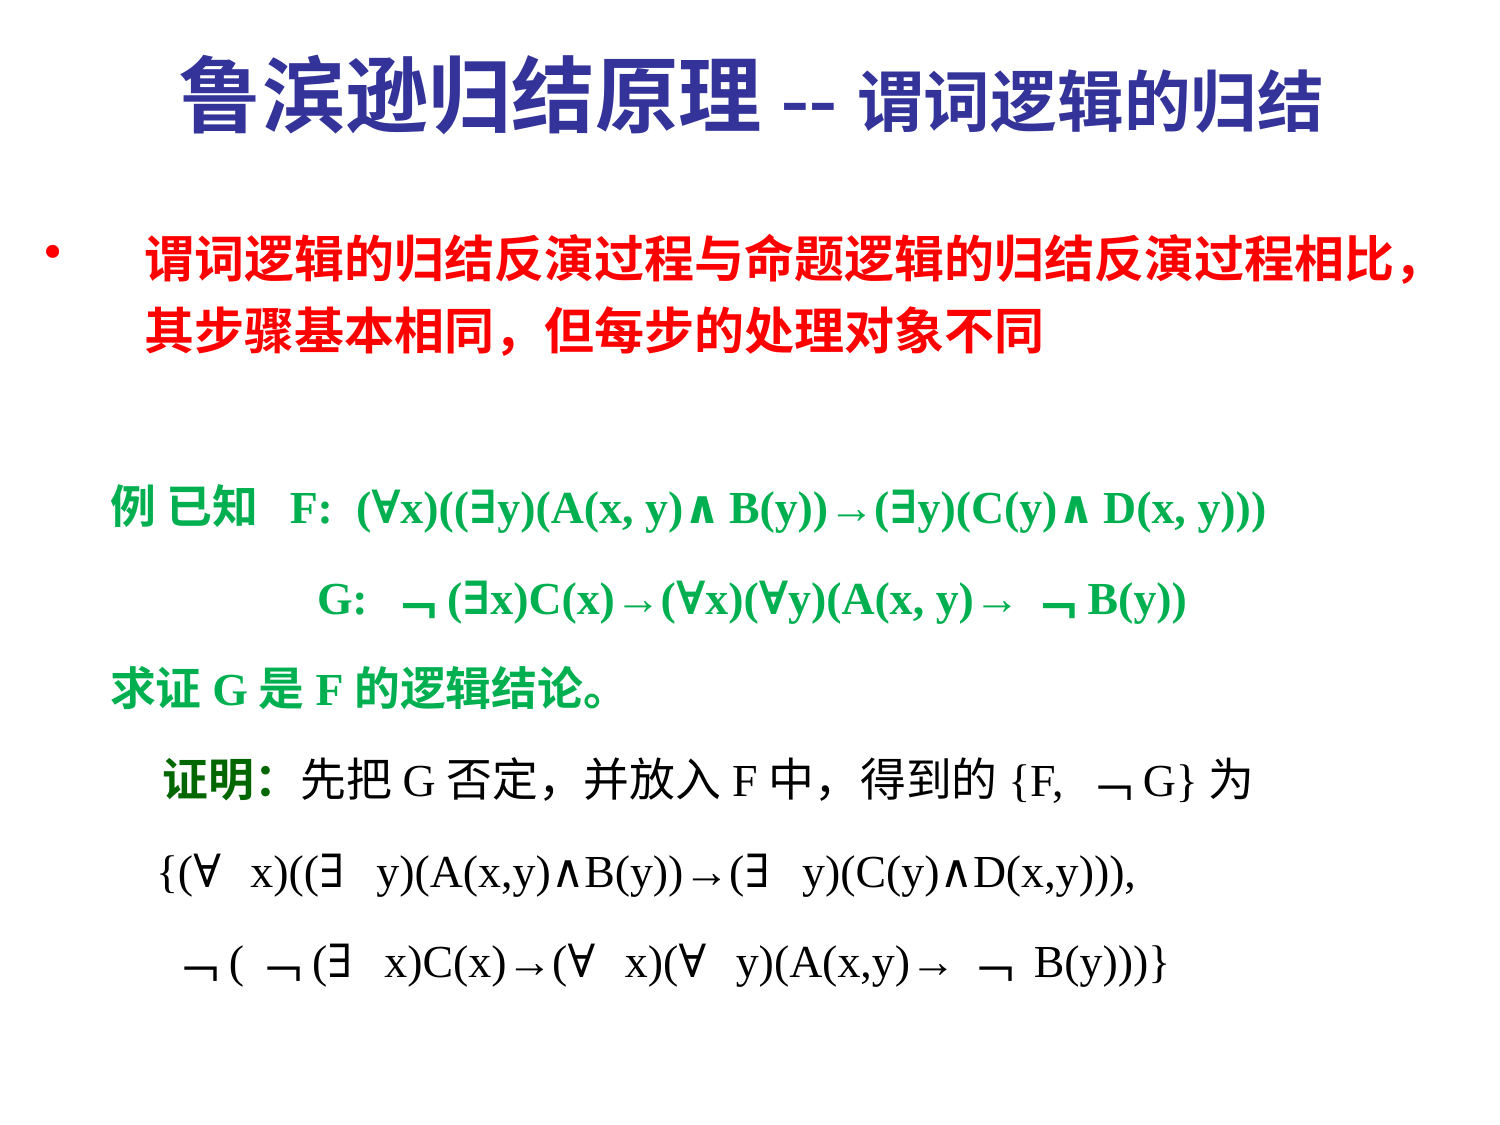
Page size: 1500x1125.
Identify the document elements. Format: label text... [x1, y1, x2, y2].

text_box 鲁滨逊归结原理--谓词逻辑的归结 [76, 19, 1427, 168]
list 谓词逻辑的归结反演过程与命题逻辑的归结反演过程相比，其步骤基本相同，但每步的处理对象不同 例 已知 F: (∀x)((∃y)(A(x, y)∧B(y))→(∃y)(C(y)∧D(x, y))) G: ﹁(∃x)C(x)→(∀x)(∀y)(A(x, y)→﹁B(y)) 求证G是F的逻辑结论。 证明：先把G否定，并放入F中，得到的{F, ﹁G}为 {(∀ x)((∃ y)(A(x,y)∧B(y))→(∃ y)(C(y)∧D(x,y))), ﹁(﹁(∃ x)C(x)→(∀ x)(∀ y)(A(x,y)→﹁ B(y)))} [29, 208, 1471, 1094]
